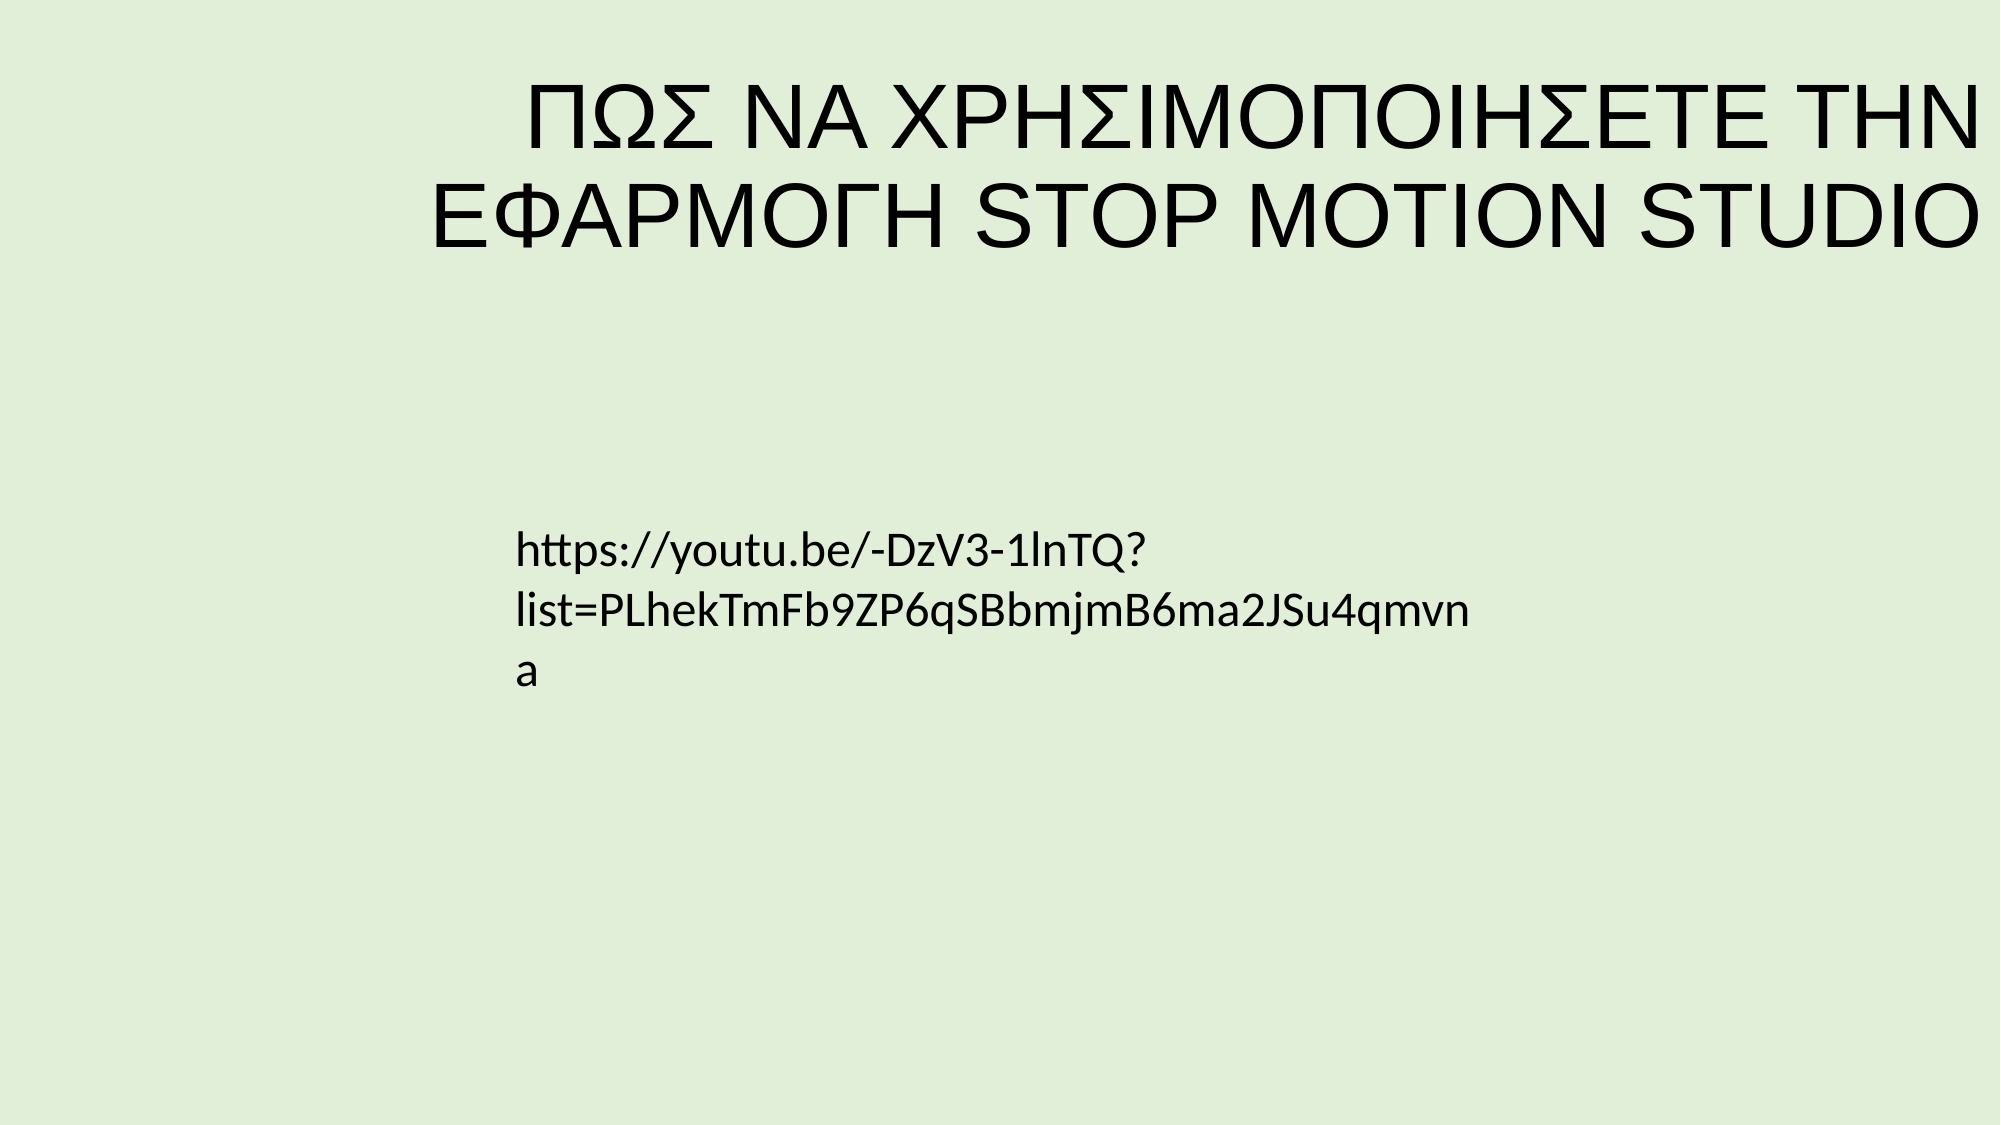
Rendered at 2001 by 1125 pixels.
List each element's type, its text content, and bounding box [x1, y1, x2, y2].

text_box https://youtu.be/-DzV3-1lnTQ?list=PLhekTmFb9ZP6qSBbmjmB6ma2JSu4qmvna [500, 509, 1500, 707]
text_box [1088, 277, 1758, 1125]
title ΠΩΣ ΝΑ ΧΡΗΣΙΜΟΠΟΙΗΣΕΤΕ ΤΗΝ ΕΦΑΡΜΟΓΗ STOP MOTION STUDIO [0, 59, 2000, 278]
